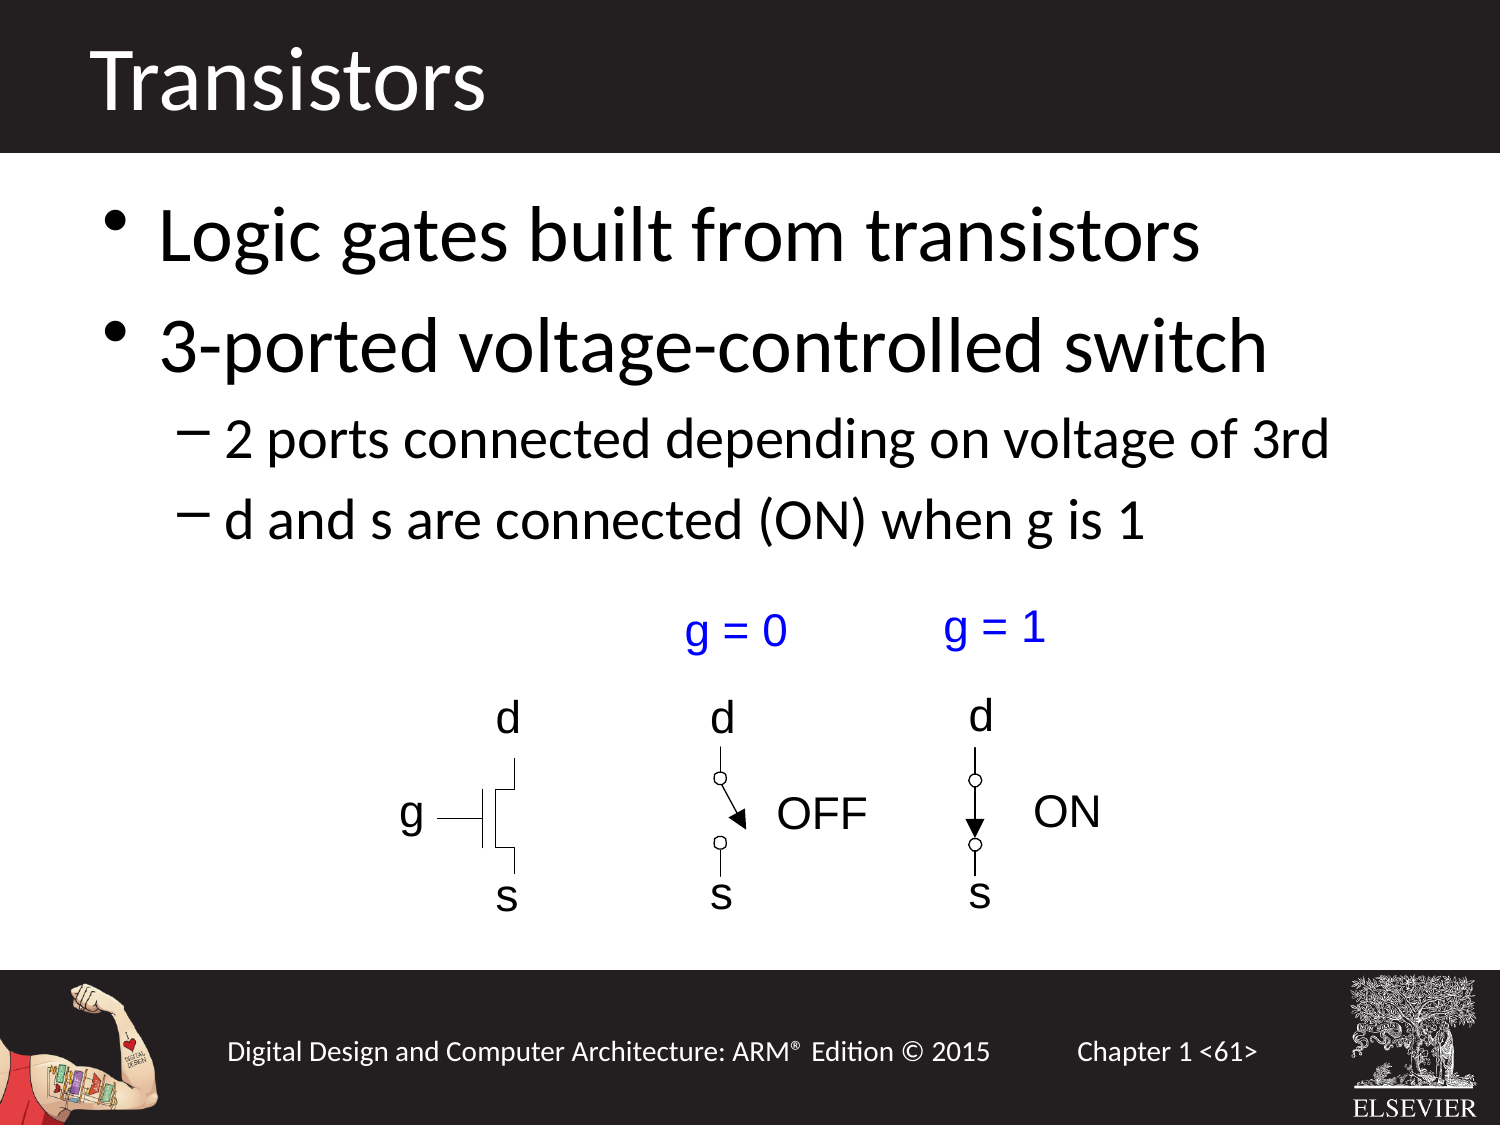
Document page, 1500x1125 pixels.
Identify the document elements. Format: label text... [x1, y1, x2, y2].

picture [1350, 974, 1477, 1117]
picture [0, 979, 163, 1125]
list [387, 587, 1113, 935]
text_box Logic gates built from transistors 3-ported voltage-controlled switch 2 ports connected depending on voltage of 3rd d and s are connected (ON) when g is 1 [87, 174, 1425, 988]
text_box Transistors [75, 11, 1375, 136]
